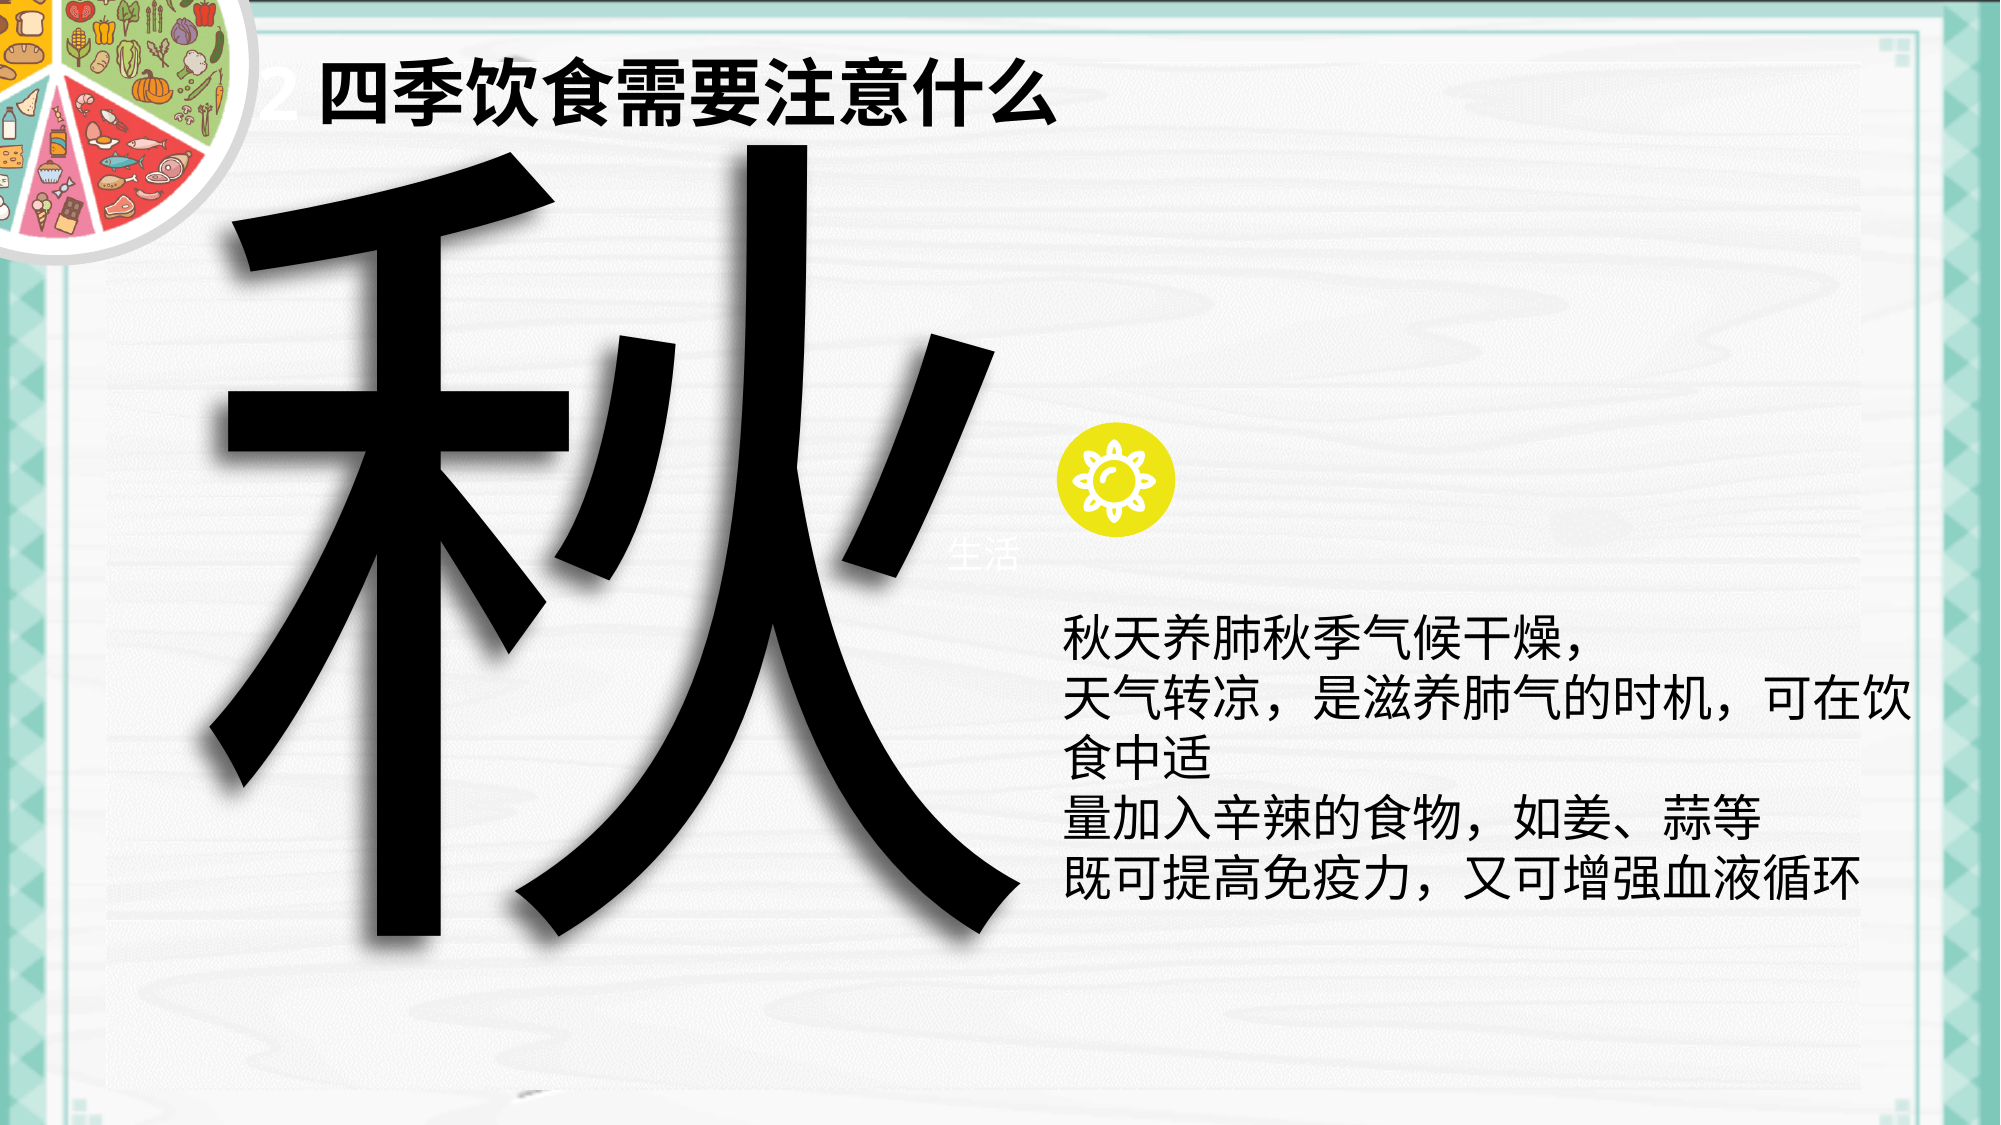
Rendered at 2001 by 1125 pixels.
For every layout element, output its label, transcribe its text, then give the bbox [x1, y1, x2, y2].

picture [0, 0, 2000, 1125]
text_box [1065, 421, 1177, 539]
text_box 秋 [171, 0, 1062, 1048]
title 2四季饮食需要注意什么 [1065, 48, 1968, 145]
text_box [1072, 439, 1157, 524]
text_box 秋天养肺秋季气候干燥， 天气转凉，是滋养肺气的时机，可在饮食中适 量加入辛辣的食物，如姜、蒜等 既可提高免疫力，又可增强血液循环 [1047, 599, 1948, 914]
